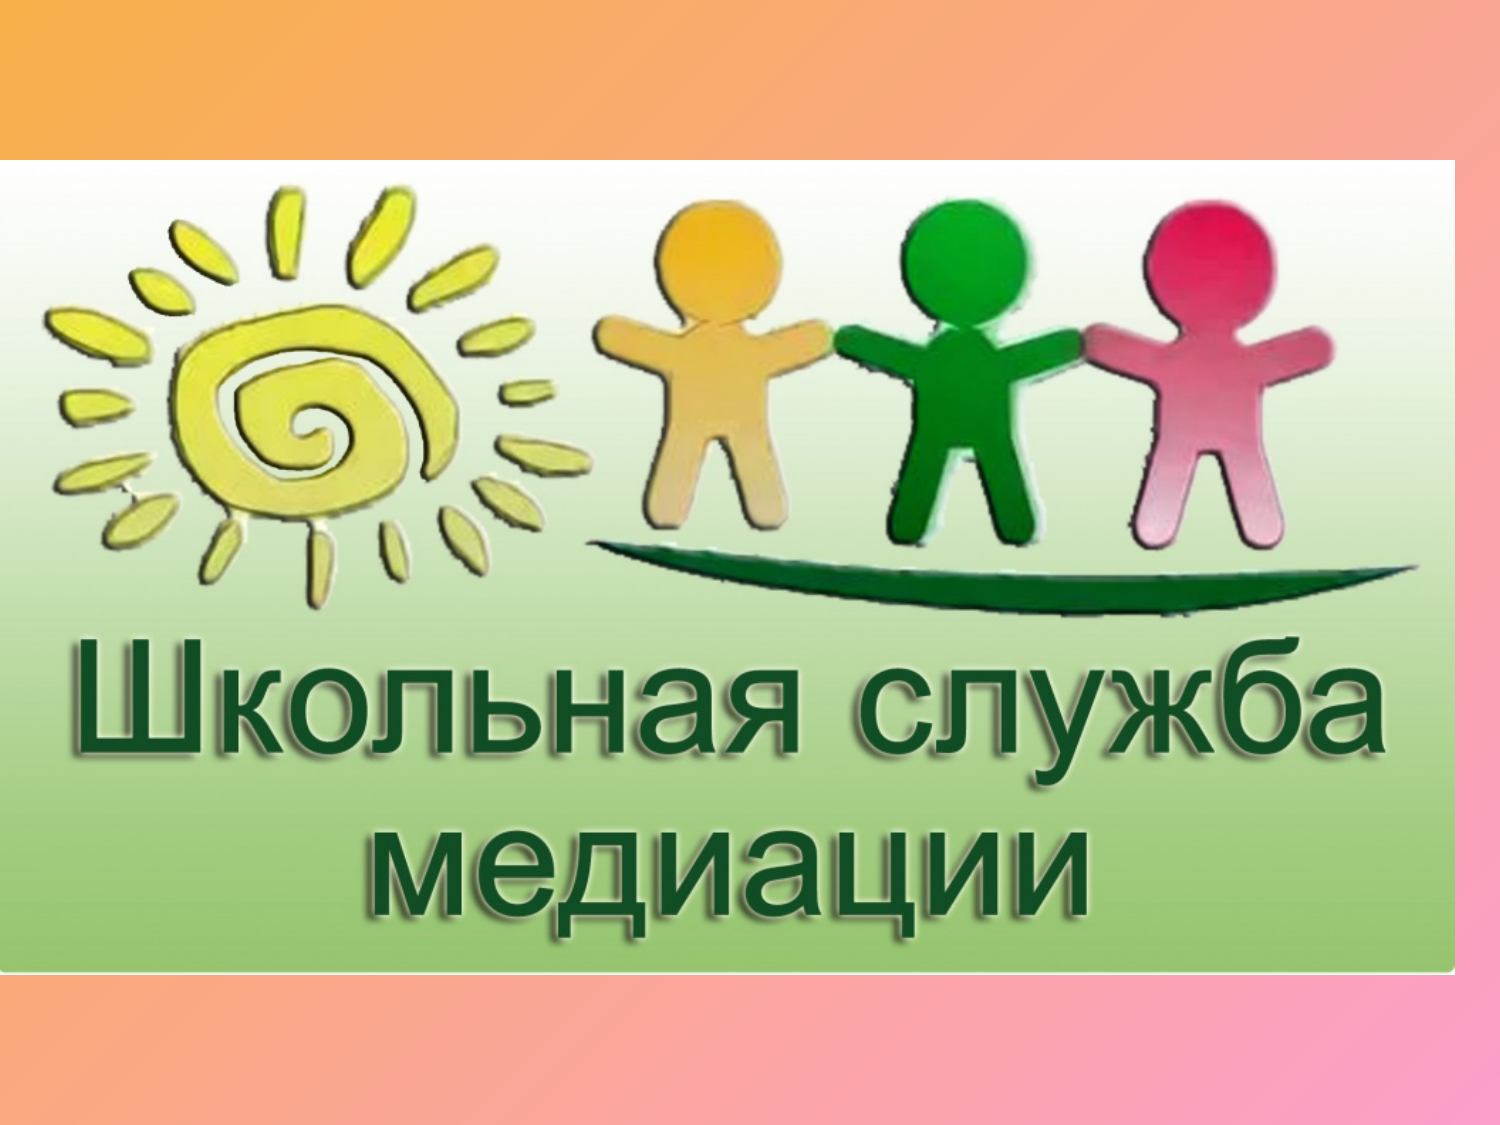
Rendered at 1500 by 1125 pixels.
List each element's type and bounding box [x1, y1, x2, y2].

picture [0, 160, 1455, 975]
